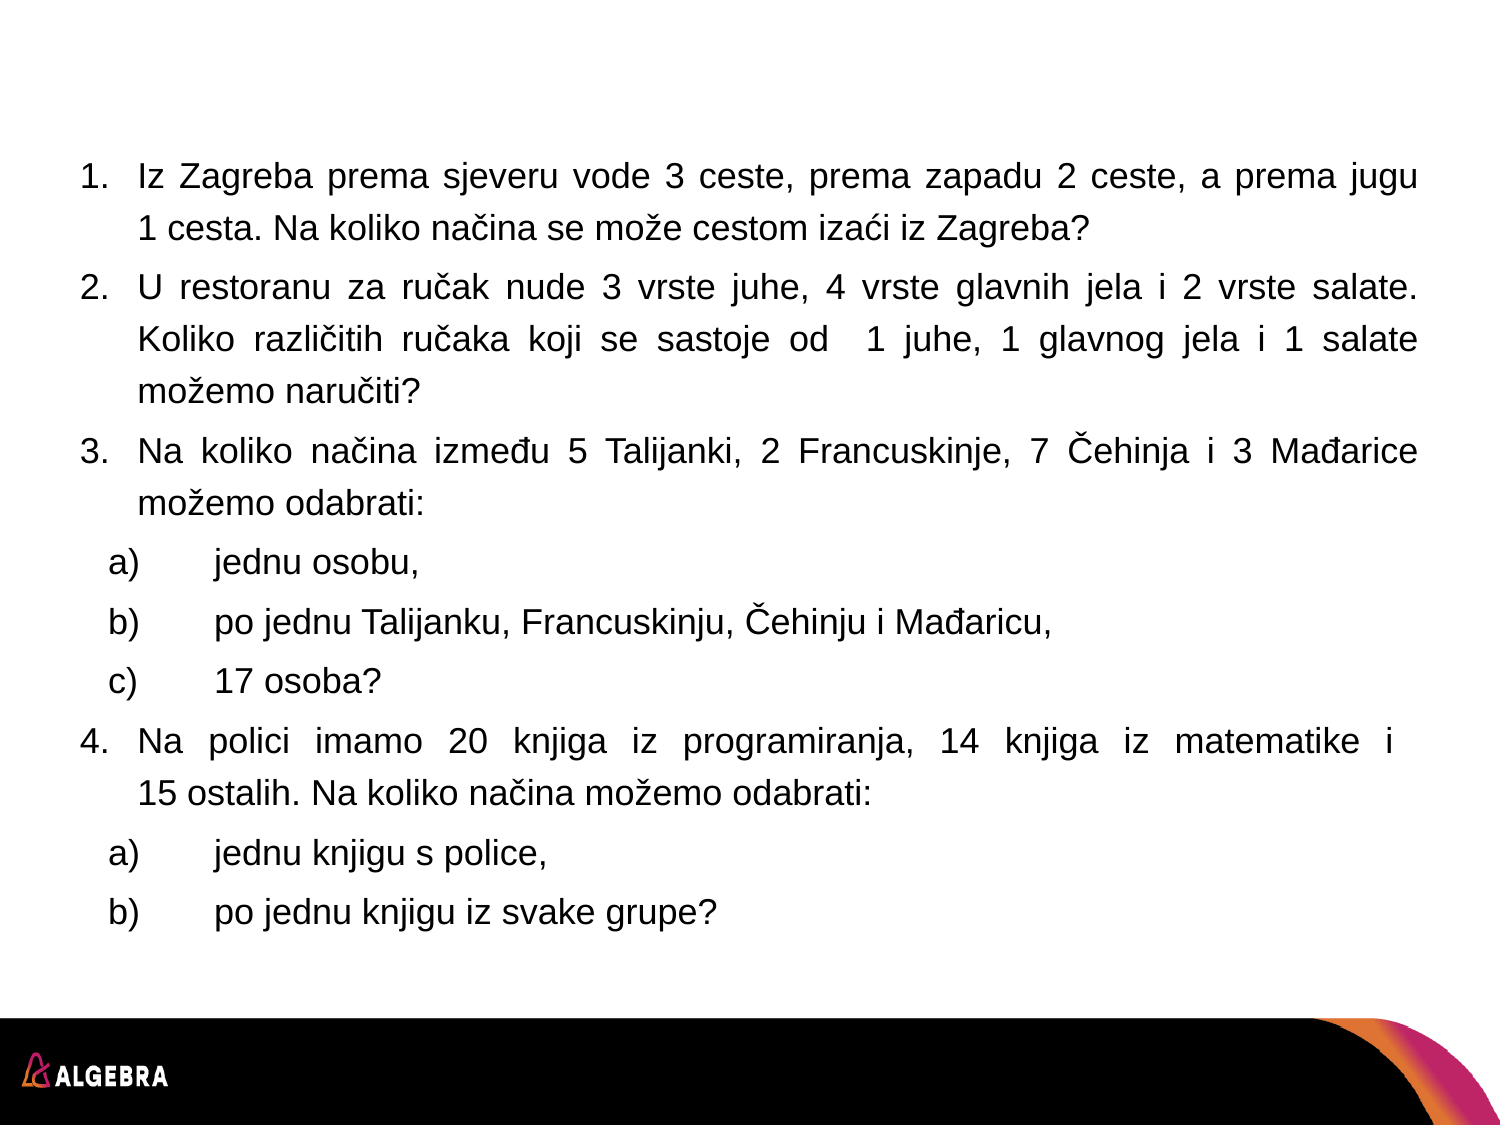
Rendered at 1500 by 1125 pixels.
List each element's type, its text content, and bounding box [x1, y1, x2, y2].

picture [0, 0, 1500, 1125]
list Iz Zagreba prema sjeveru vode 3 ceste, prema zapadu 2 ceste, a prema jugu 1 cesta. Na koliko načina se može cestom izaći iz Zagreba? U restoranu za ručak nude 3 vrste juhe, 4 vrste glavnih jela i 2 vrste salate. Koliko različitih ručaka koji se sastoje od 1 juhe, 1 glavnog jela i 1 salate možemo naručiti? Na koliko načina između 5 Talijanki, 2 Francuskinje, 7 Čehinja i 3 Mađarice možemo odabrati: jednu osobu, po jednu Talijanku, Francuskinju, Čehinju i Mađaricu, 17 osoba? Na polici imamo 20 knjiga iz programiranja, 14 knjiga iz matematike i 15 ostalih. Na koliko načina možemo odabrati: jednu knjigu s police, po jednu knjigu iz svake grupe? [65, 136, 1435, 951]
